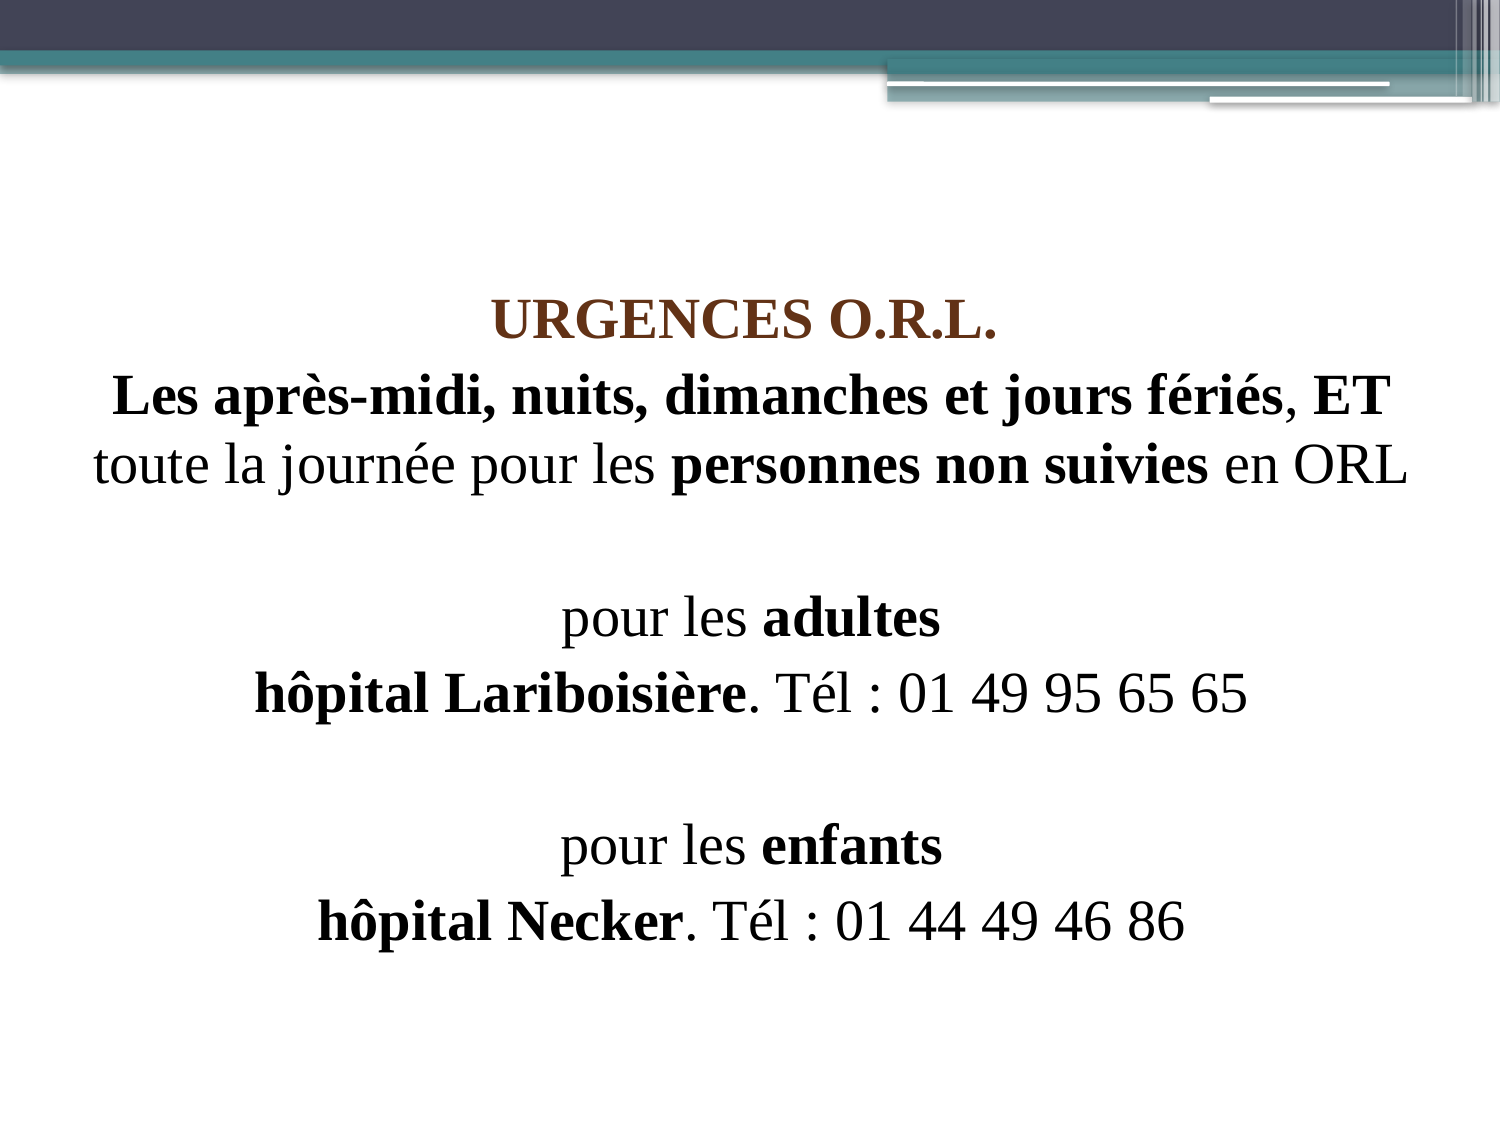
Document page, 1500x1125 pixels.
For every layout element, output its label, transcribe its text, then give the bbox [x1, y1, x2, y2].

list URGENCES O.R.L. Les après-midi, nuits, dimanches et jours fériés, ET toute la journée pour les personnes non suivies en ORL pour les adultes hôpital Lariboisière. Tél : 01 49 95 65 65 pour les enfants hôpital Necker. Tél : 01 44 49 46 86 [76, 196, 1427, 1031]
